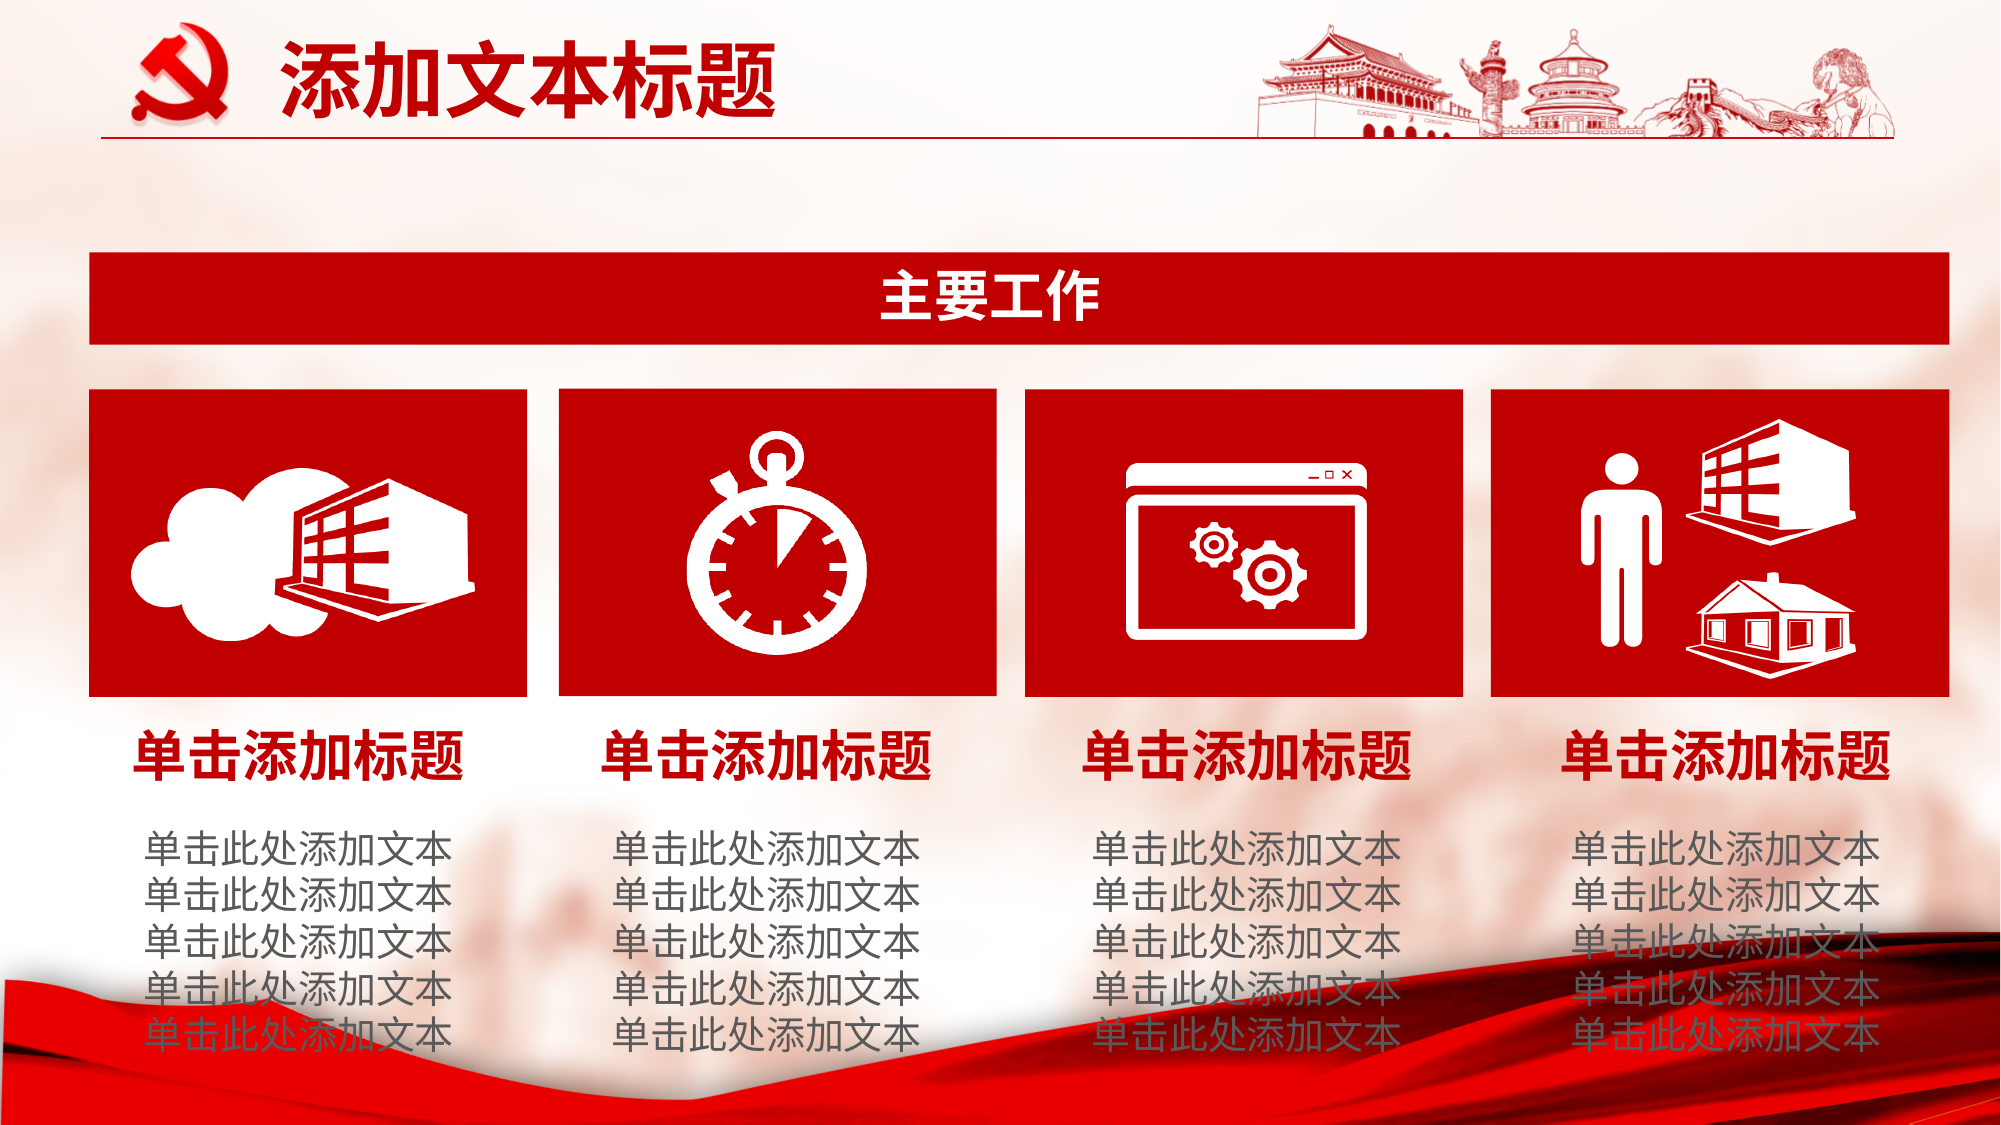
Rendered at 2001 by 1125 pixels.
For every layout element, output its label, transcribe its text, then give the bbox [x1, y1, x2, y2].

text_box 添加文本标题 [15, 20, 1042, 136]
picture [0, 0, 2001, 1125]
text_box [1490, 389, 1950, 698]
text_box 单击添加标题 单击此处添加文本 单击此处添加文本 单击此处添加文本 单击此处添加文本 单击此处添加文本 [1495, 711, 1976, 1068]
text_box 单击添加标题 单击此处添加文本 单击此处添加文本 单击此处添加文本 单击此处添加文本 单击此处添加文本 [1025, 711, 1488, 1068]
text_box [558, 388, 997, 697]
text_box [1024, 389, 1464, 698]
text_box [88, 389, 528, 698]
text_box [89, 252, 1950, 345]
text_box 单击添加标题 单击此处添加文本 单击此处添加文本 单击此处添加文本 单击此处添加文本 单击此处添加文本 [569, 711, 983, 1068]
text_box 单击添加标题 单击此处添加文本 单击此处添加文本 单击此处添加文本 单击此处添加文本 单击此处添加文本 [89, 711, 528, 1068]
